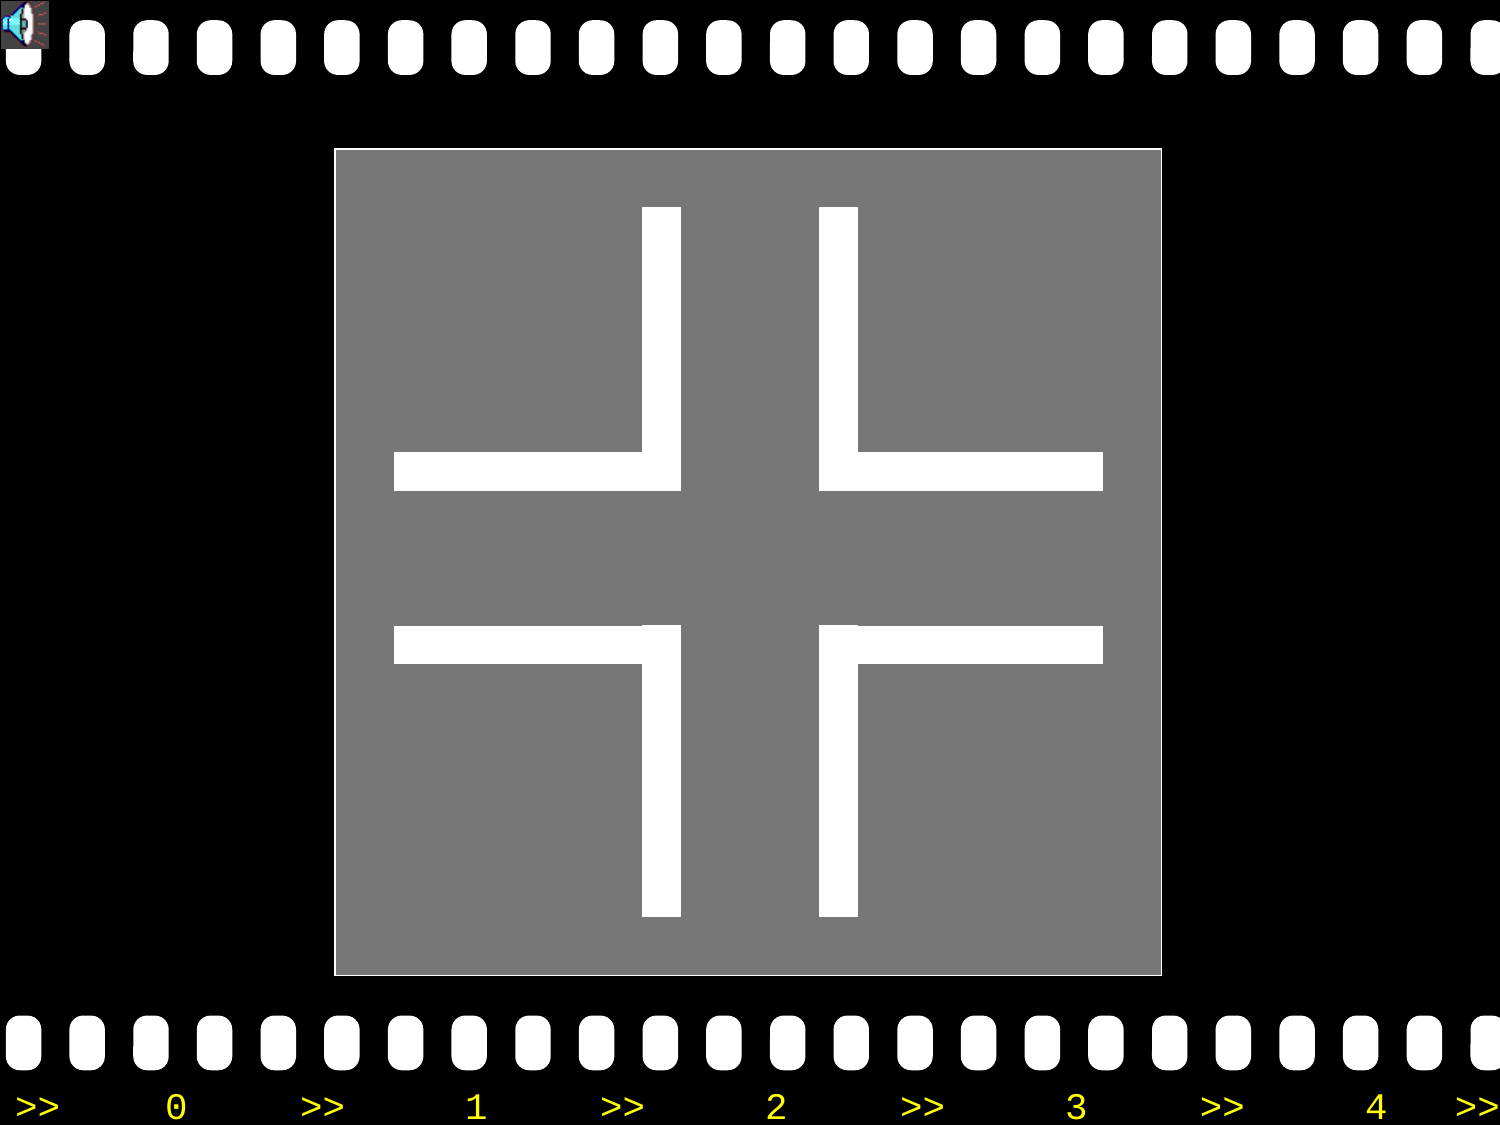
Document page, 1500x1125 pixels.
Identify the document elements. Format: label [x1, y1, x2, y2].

text_box [335, 148, 1162, 976]
text_box [643, 208, 681, 453]
text_box [394, 626, 681, 664]
text_box [819, 664, 858, 917]
picture [0, 0, 51, 51]
text_box [394, 453, 681, 491]
text_box [819, 208, 858, 453]
text_box [819, 453, 1103, 491]
text_box [819, 626, 1103, 664]
text_box [643, 664, 681, 917]
